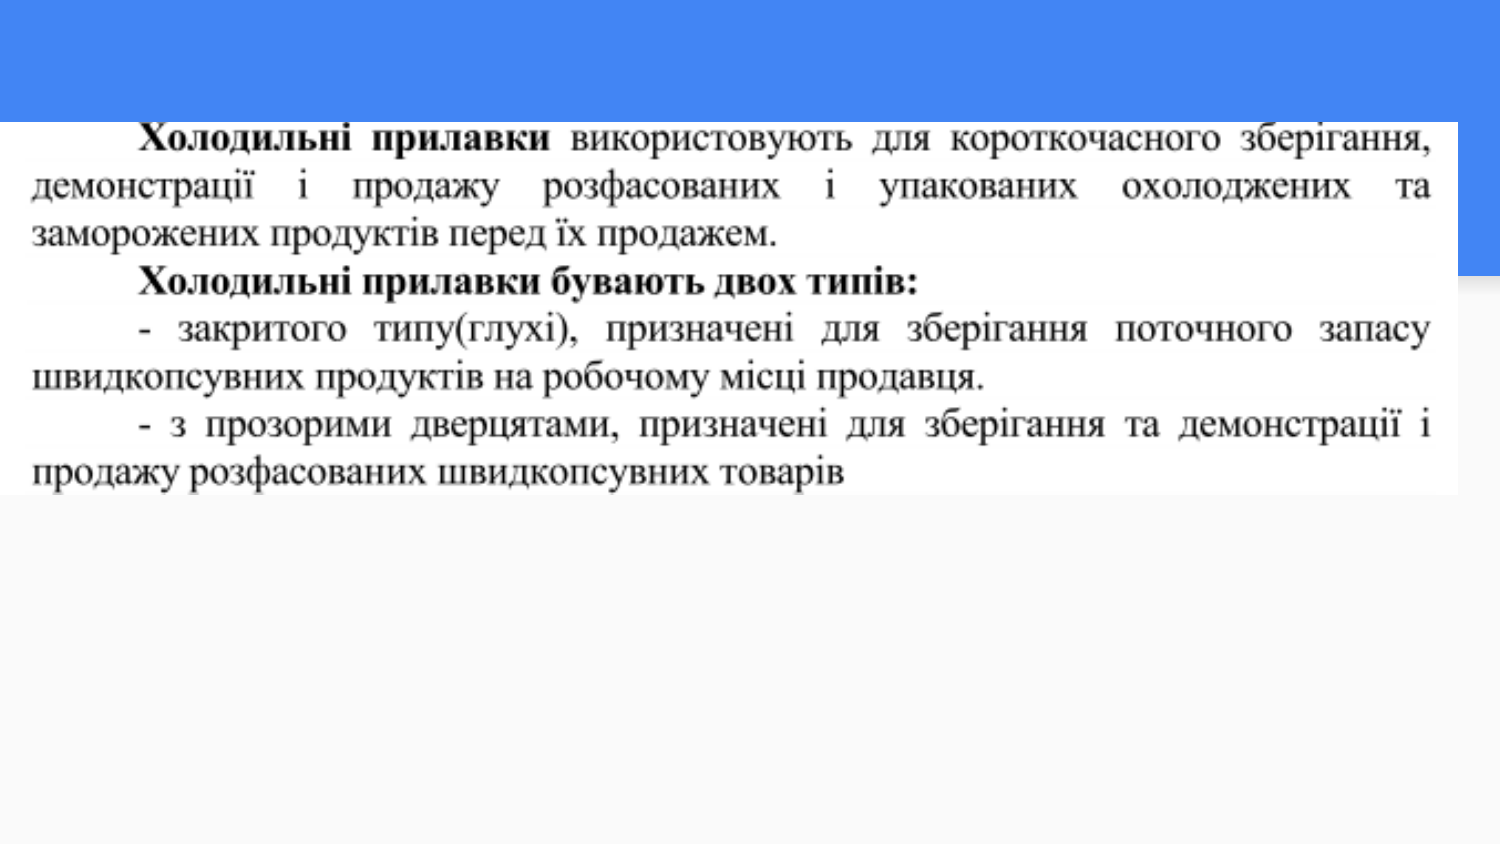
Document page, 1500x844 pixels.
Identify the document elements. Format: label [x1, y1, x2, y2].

picture [0, 121, 1458, 495]
